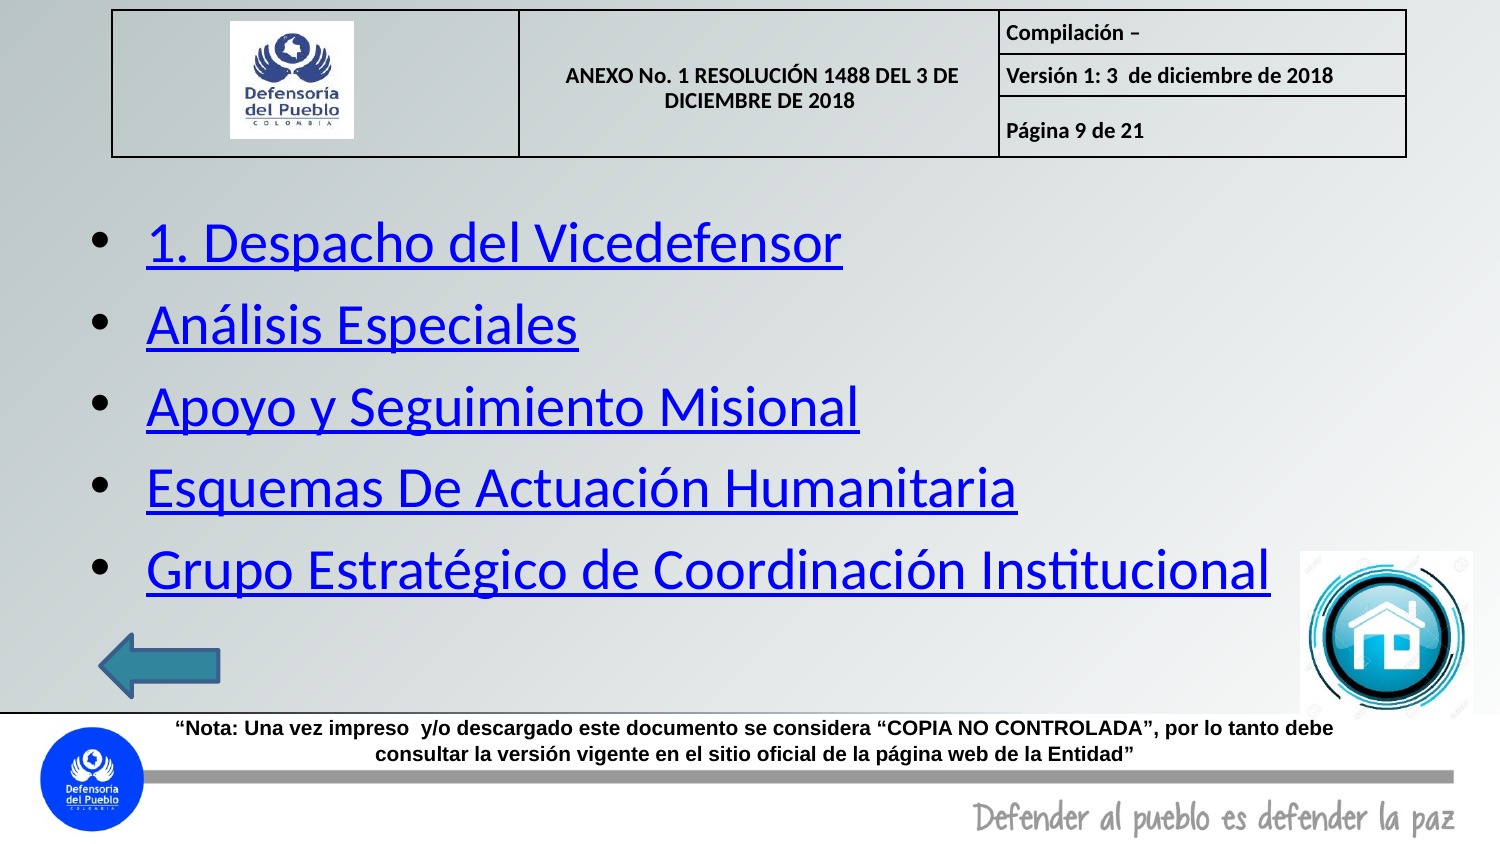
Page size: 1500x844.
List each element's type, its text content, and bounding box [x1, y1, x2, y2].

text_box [229, 21, 354, 140]
table_header Compilación – [1000, 11, 1405, 53]
table_header ANEXO No. 1 RESOLUCIÓN 1488 DEL 3 DE DICIEMBRE DE 2018 [520, 11, 998, 156]
text_box “Nota: Una vez impreso y/o descargado este documento se considera “COPIA NO CONTROLADA”, por lo tanto debe consultar la versión vigente en el sitio oficial de la página web de la Entidad” [64, 705, 1383, 774]
text_box [98, 632, 221, 700]
table_cell Página 9 de 21 [1000, 97, 1405, 156]
picture [0, 551, 1500, 844]
list 1. Despacho del Vicedefensor Análisis Especiales Apoyo y Seguimiento Misional Esquemas De Actuación Humanitaria Grupo Estratégico de Coordinación Institucional [75, 196, 1425, 682]
table_cell Versión 1: 3 de diciembre de 2018 [1000, 55, 1405, 95]
table_header [113, 11, 518, 156]
